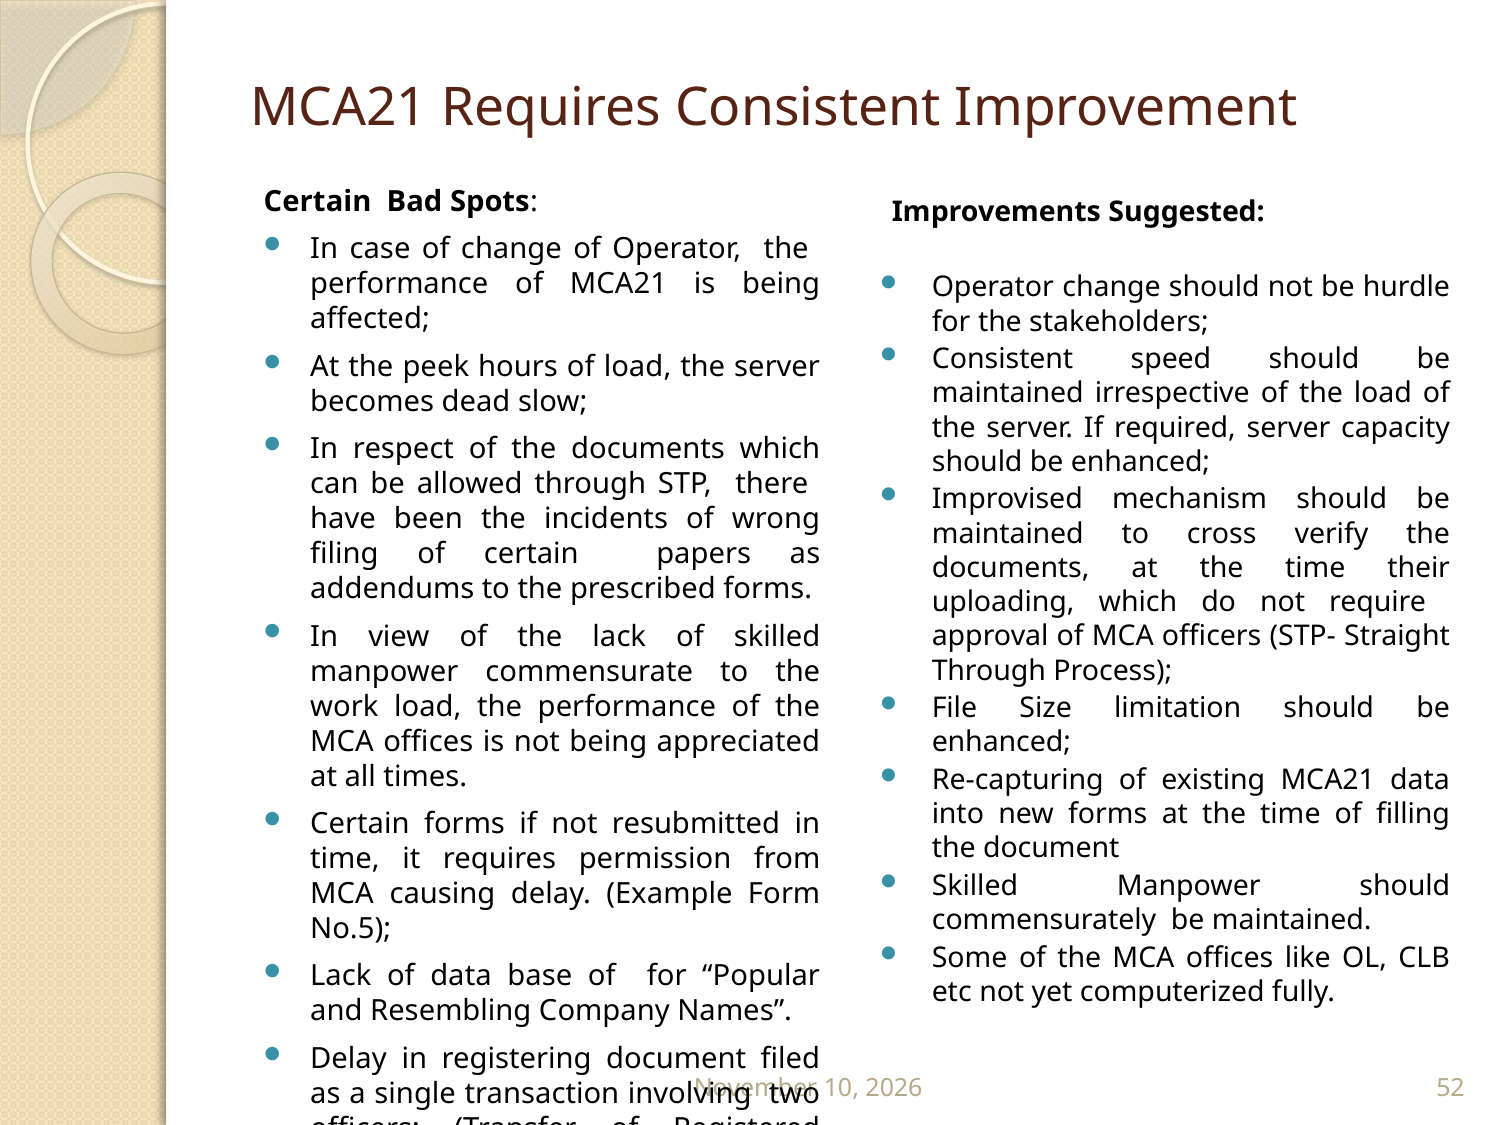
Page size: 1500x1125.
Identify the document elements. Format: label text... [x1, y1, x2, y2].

title MCA21 Requires Consistent Improvement [235, 45, 1466, 163]
list Improvements Suggested: Operator change should not be hurdle for the stakeholders; Consistent speed should be maintained irrespective of the load of the server. If required, server capacity should be enhanced; Improvised mechanism should be maintained to cross verify the documents, at the time their uploading, which do not require approval of MCA officers (STP- Straight Through Process); File Size limitation should be enhanced; Re-capturing of existing MCA21 data into new forms at the time of filling the document Skilled Manpower should commensurately be maintained. Some of the MCA offices like OL, CLB etc not yet computerized fully. [865, 162, 1466, 1050]
slide_number 52 [1413, 1034, 1488, 1113]
list Certain Bad Spots: In case of change of Operator, the performance of MCA21 is being affected; At the peek hours of load, the server becomes dead slow; In respect of the documents which can be allowed through STP, there have been the incidents of wrong filing of certain papers as addendums to the prescribed forms. In view of the lack of skilled manpower commensurate to the work load, the performance of the MCA offices is not being appreciated at all times. Certain forms if not resubmitted in time, it requires permission from MCA causing delay. (Example Form No.5); Lack of data base of for “Popular and Resembling Company Names”. Delay in registering document filed as a single transaction involving two officers; (Transfer of Registered office from one state to another) [235, 174, 836, 1113]
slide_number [587, 1034, 938, 1113]
